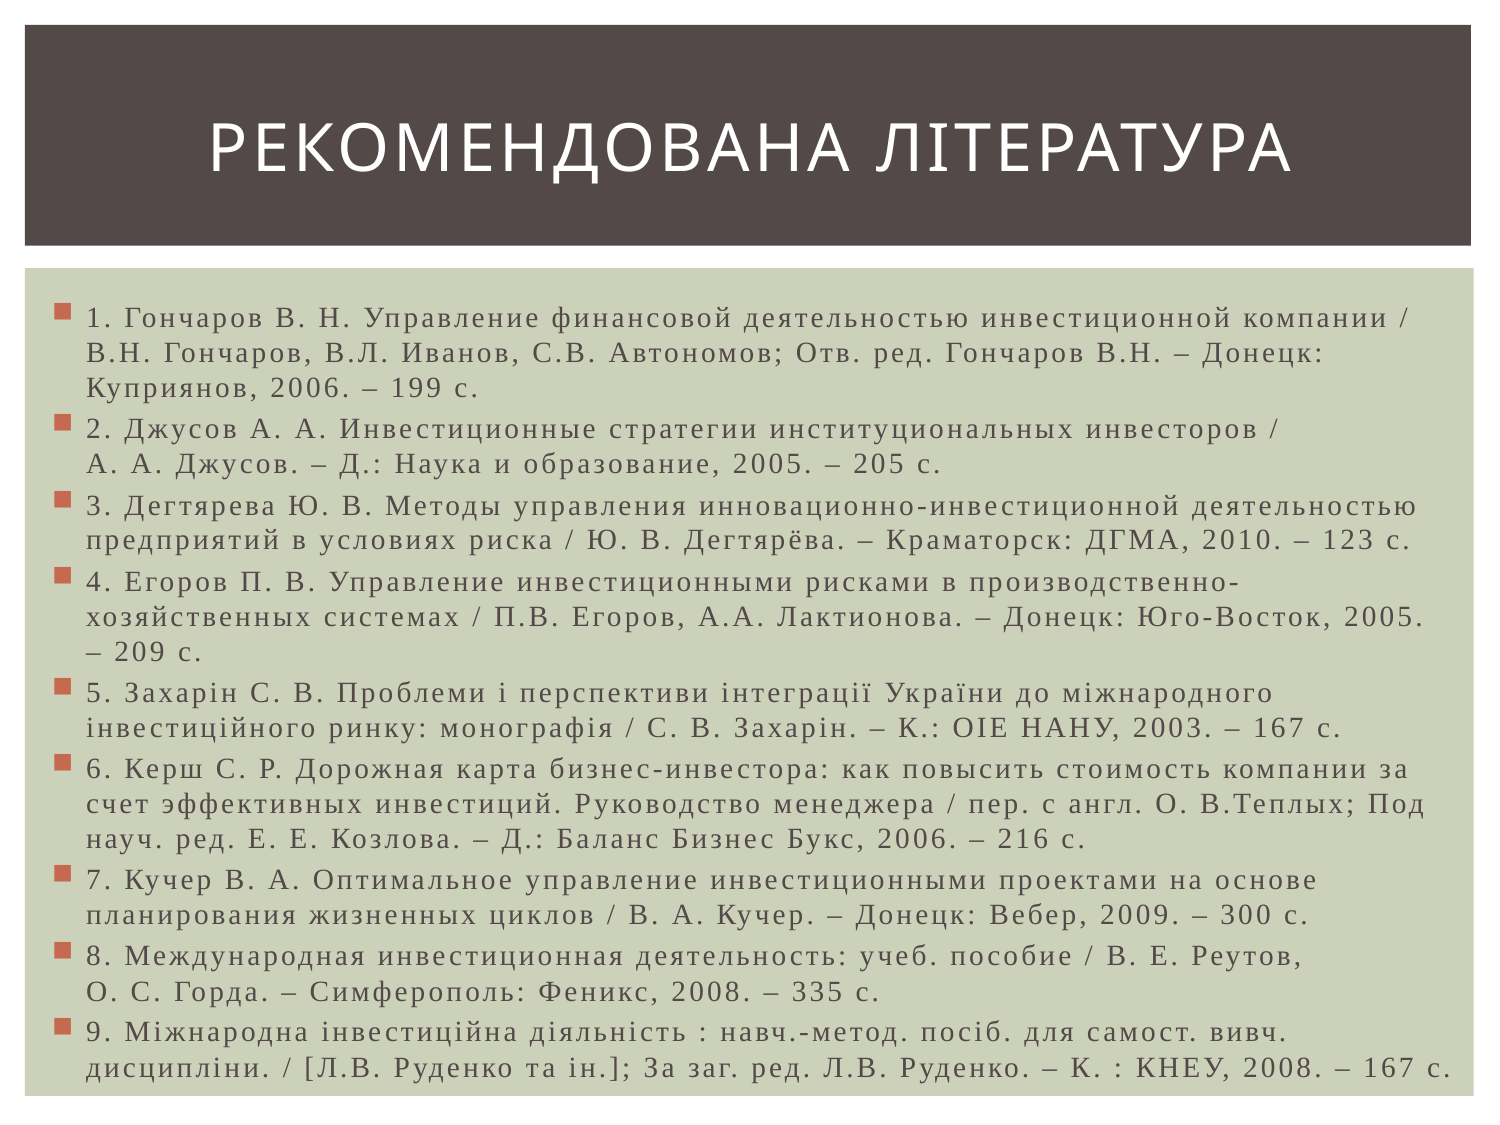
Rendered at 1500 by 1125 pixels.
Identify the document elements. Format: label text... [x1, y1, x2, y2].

list 1. Гончаров В. Н. Управление финансовой деятельностью инвестиционной компании / В.Н. Гончаров, В.Л. Иванов, С.В. Автономов; Отв. ред. Гончаров В.Н. – Донецк: Куприянов, 2006. – 199 с. 2. Джусов А. А. Инвестиционные стратегии институциональных инвесторов / А. А. Джусов. – Д.: Наука и образование, 2005. – 205 с. 3. Дегтярева Ю. В. Методы управления инновационно-инвестиционной деятельностью предприятий в условиях риска / Ю. В. Дегтярёва. – Краматорск: ДГМА, 2010. – 123 с. 4. Егоров П. В. Управление инвестиционными рисками в производственно-хозяйственных системах / П.В. Егоров, А.А. Лактионова. – Донецк: Юго-Восток, 2005. – 209 с. 5. Захарін С. В. Проблеми і перспективи інтеграції України до міжнародного інвестиційного ринку: монографія / С. В. Захарін. – К.: ОІЕ НАНУ, 2003. – 167 с. 6. Керш С. Р. Дорожная карта бизнес-инвестора: как повысить стоимость компании за счет эффективных инвестиций. Руководство менеджера / пер. с англ. О. В.Теплых; Под науч. ред. Е. Е. Козлова. – Д.: Баланс Бизнес Букс, 2006. – 216 с. 7. Кучер В. А. Оптимальное управление инвестиционными проектами на основе планирования жизненных циклов / В. А. Кучер. – Донецк: Вебер, 2009. – 300 с. 8. Международная инвестиционная деятельность: учеб. пособие / В. Е. Реутов, О. С. Горда. – Симферополь: Феникс, 2008. – 335 с. 9. Міжнародна інвестиційна діяльність : навч.-метод. посіб. для самост. вивч. дисципліни. / [Л.В. Руденко та ін.]; За заг. ред. Л.В. Руденко. – К. : КНЕУ, 2008. – 167 с. [29, 290, 1471, 1103]
title РЕКОМЕНДОВАНА ЛІТЕРАТУРА [62, 58, 1438, 232]
